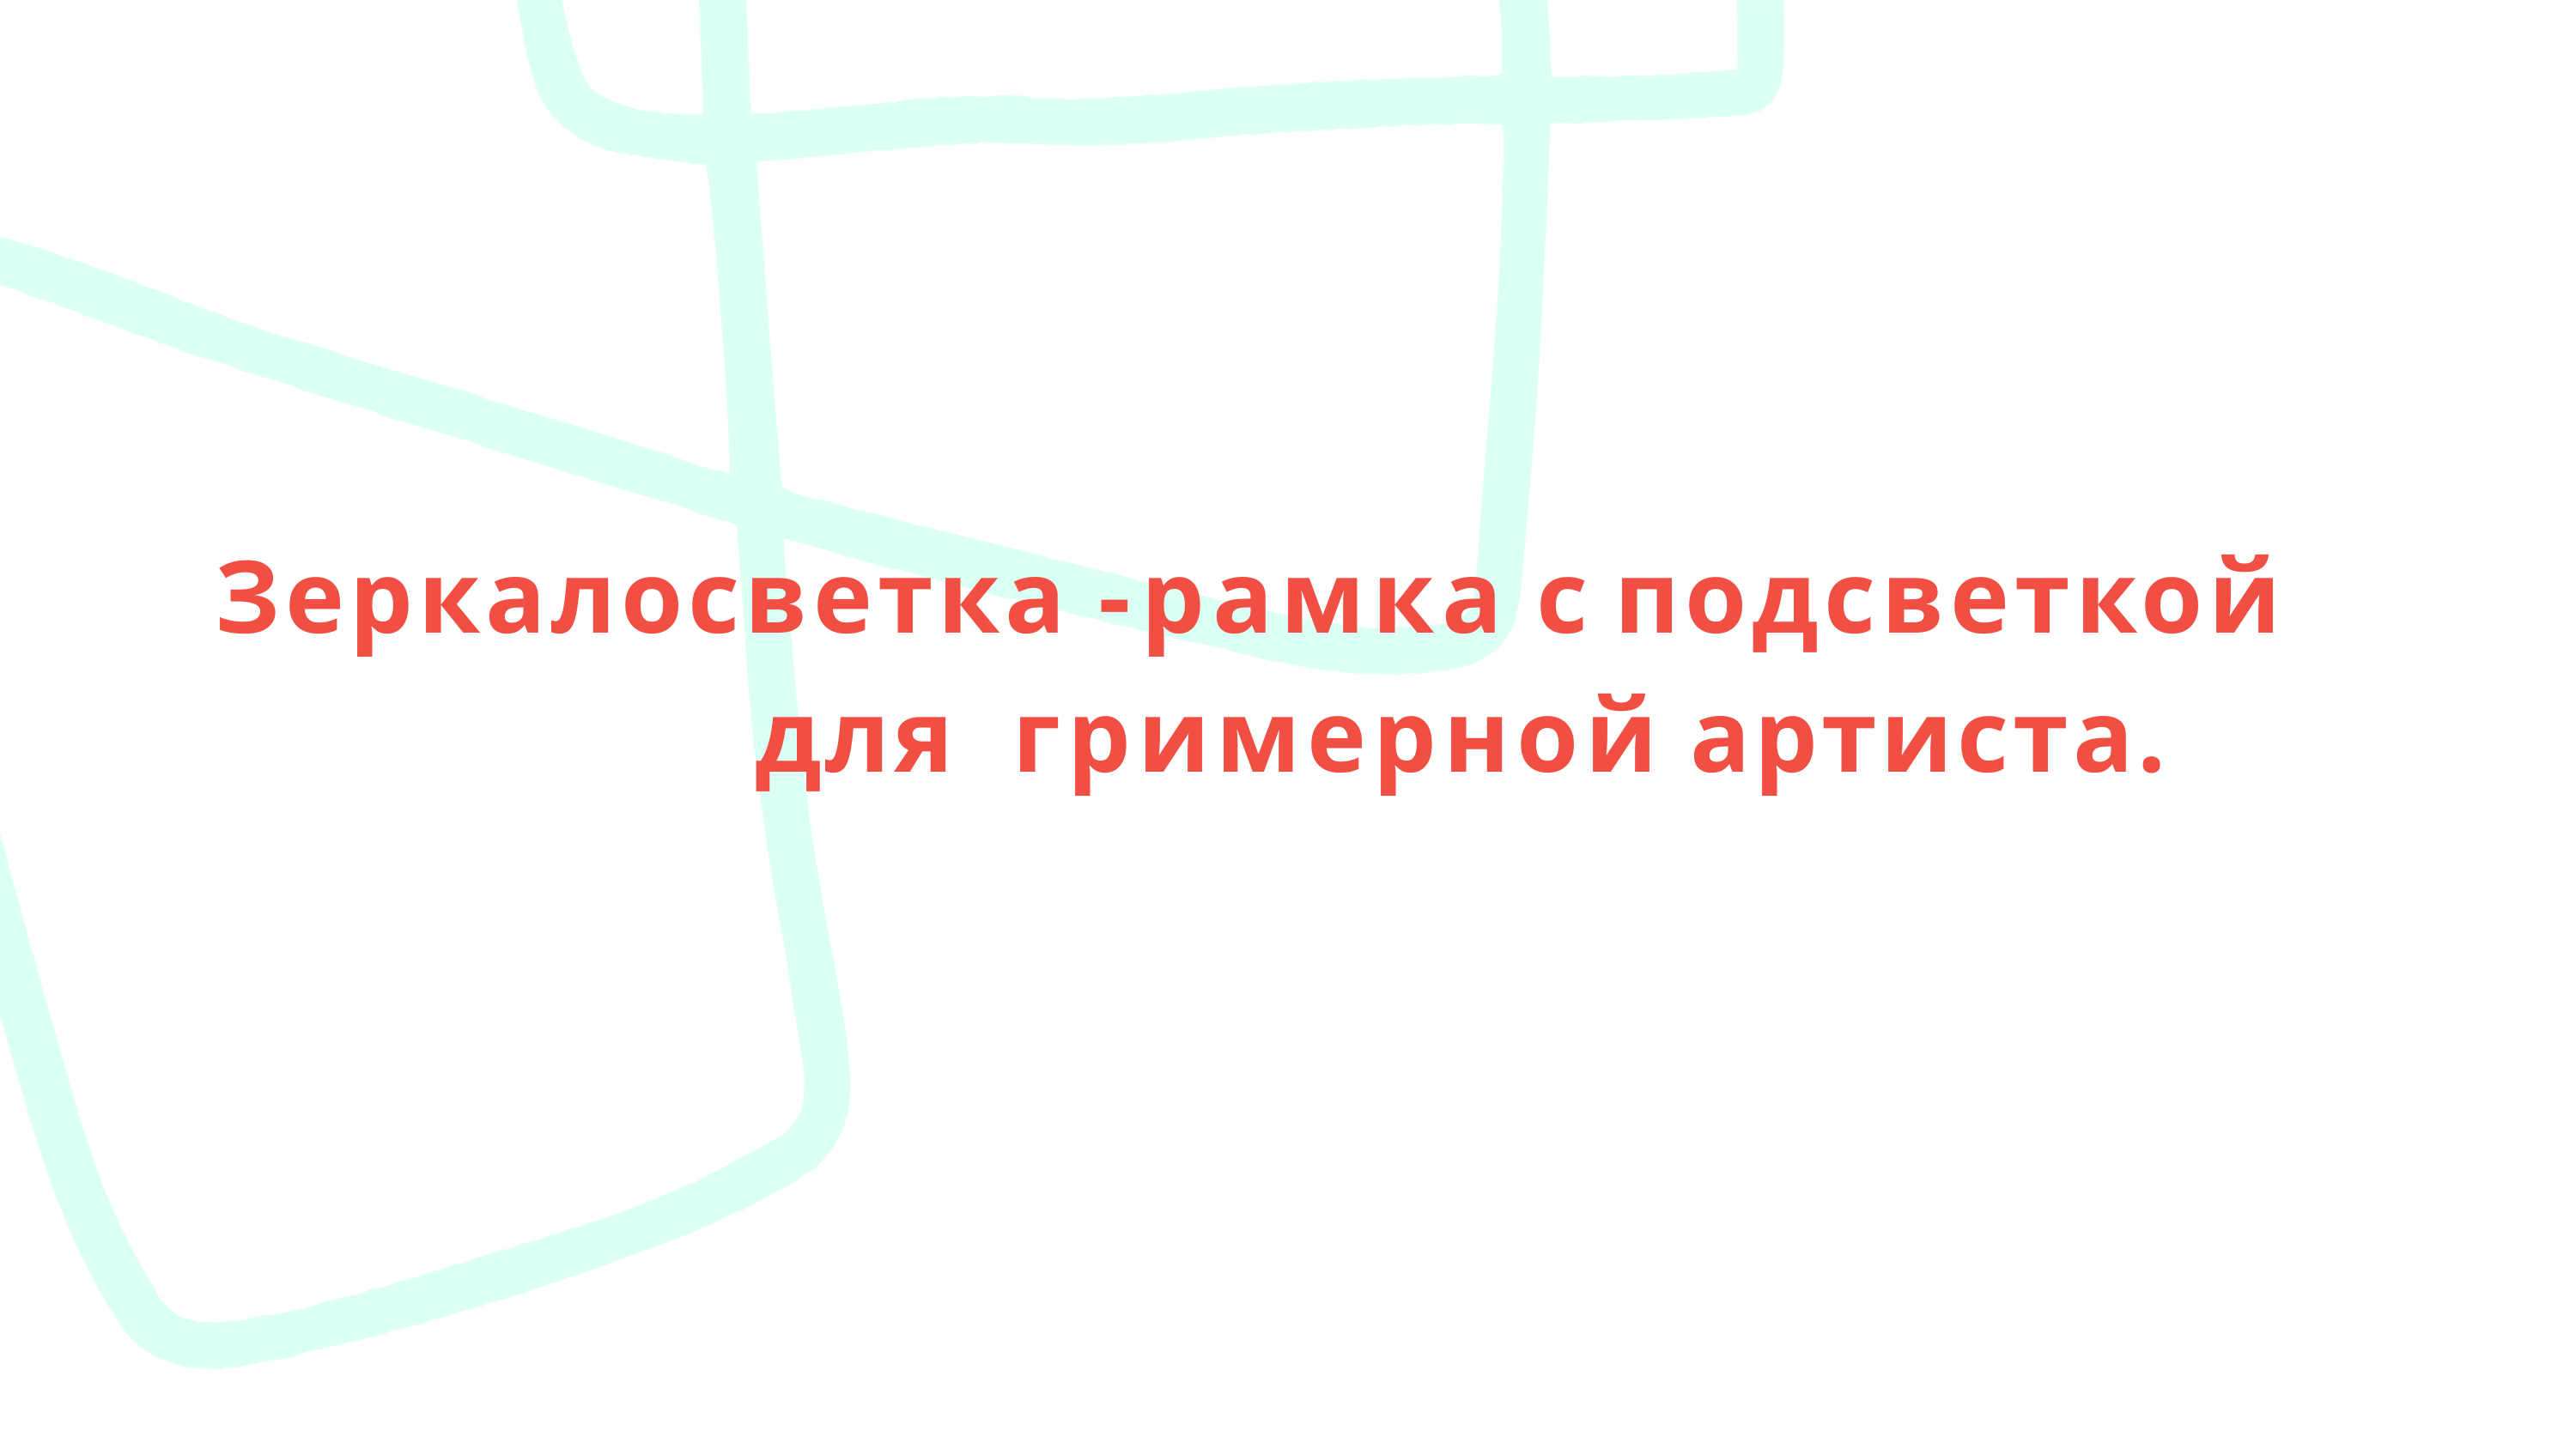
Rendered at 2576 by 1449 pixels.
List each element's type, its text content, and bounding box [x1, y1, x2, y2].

title Зеркалосветка - рамка с подсветкой для гримерной артиста. [1788, 512, 2388, 793]
picture [0, 0, 1784, 1369]
